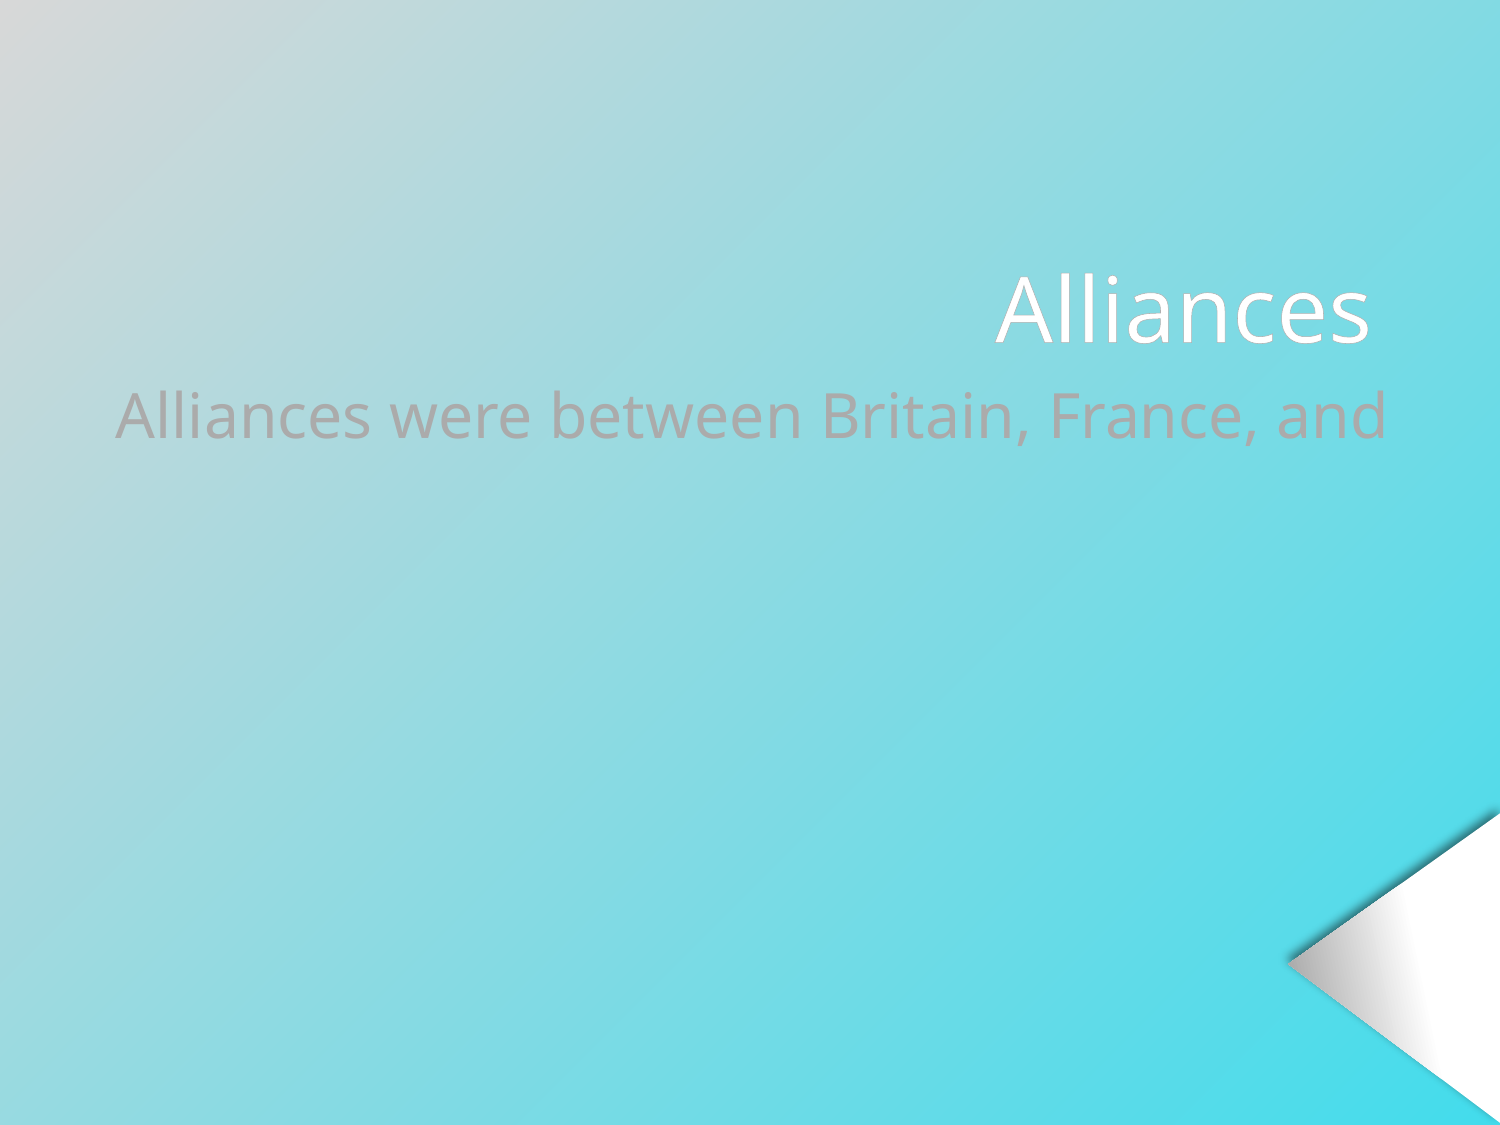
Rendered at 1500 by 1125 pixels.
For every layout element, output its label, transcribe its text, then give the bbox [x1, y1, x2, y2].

subtitle Alliances were between Britain, France, and [88, 369, 1412, 657]
title Alliances [88, 127, 1412, 369]
